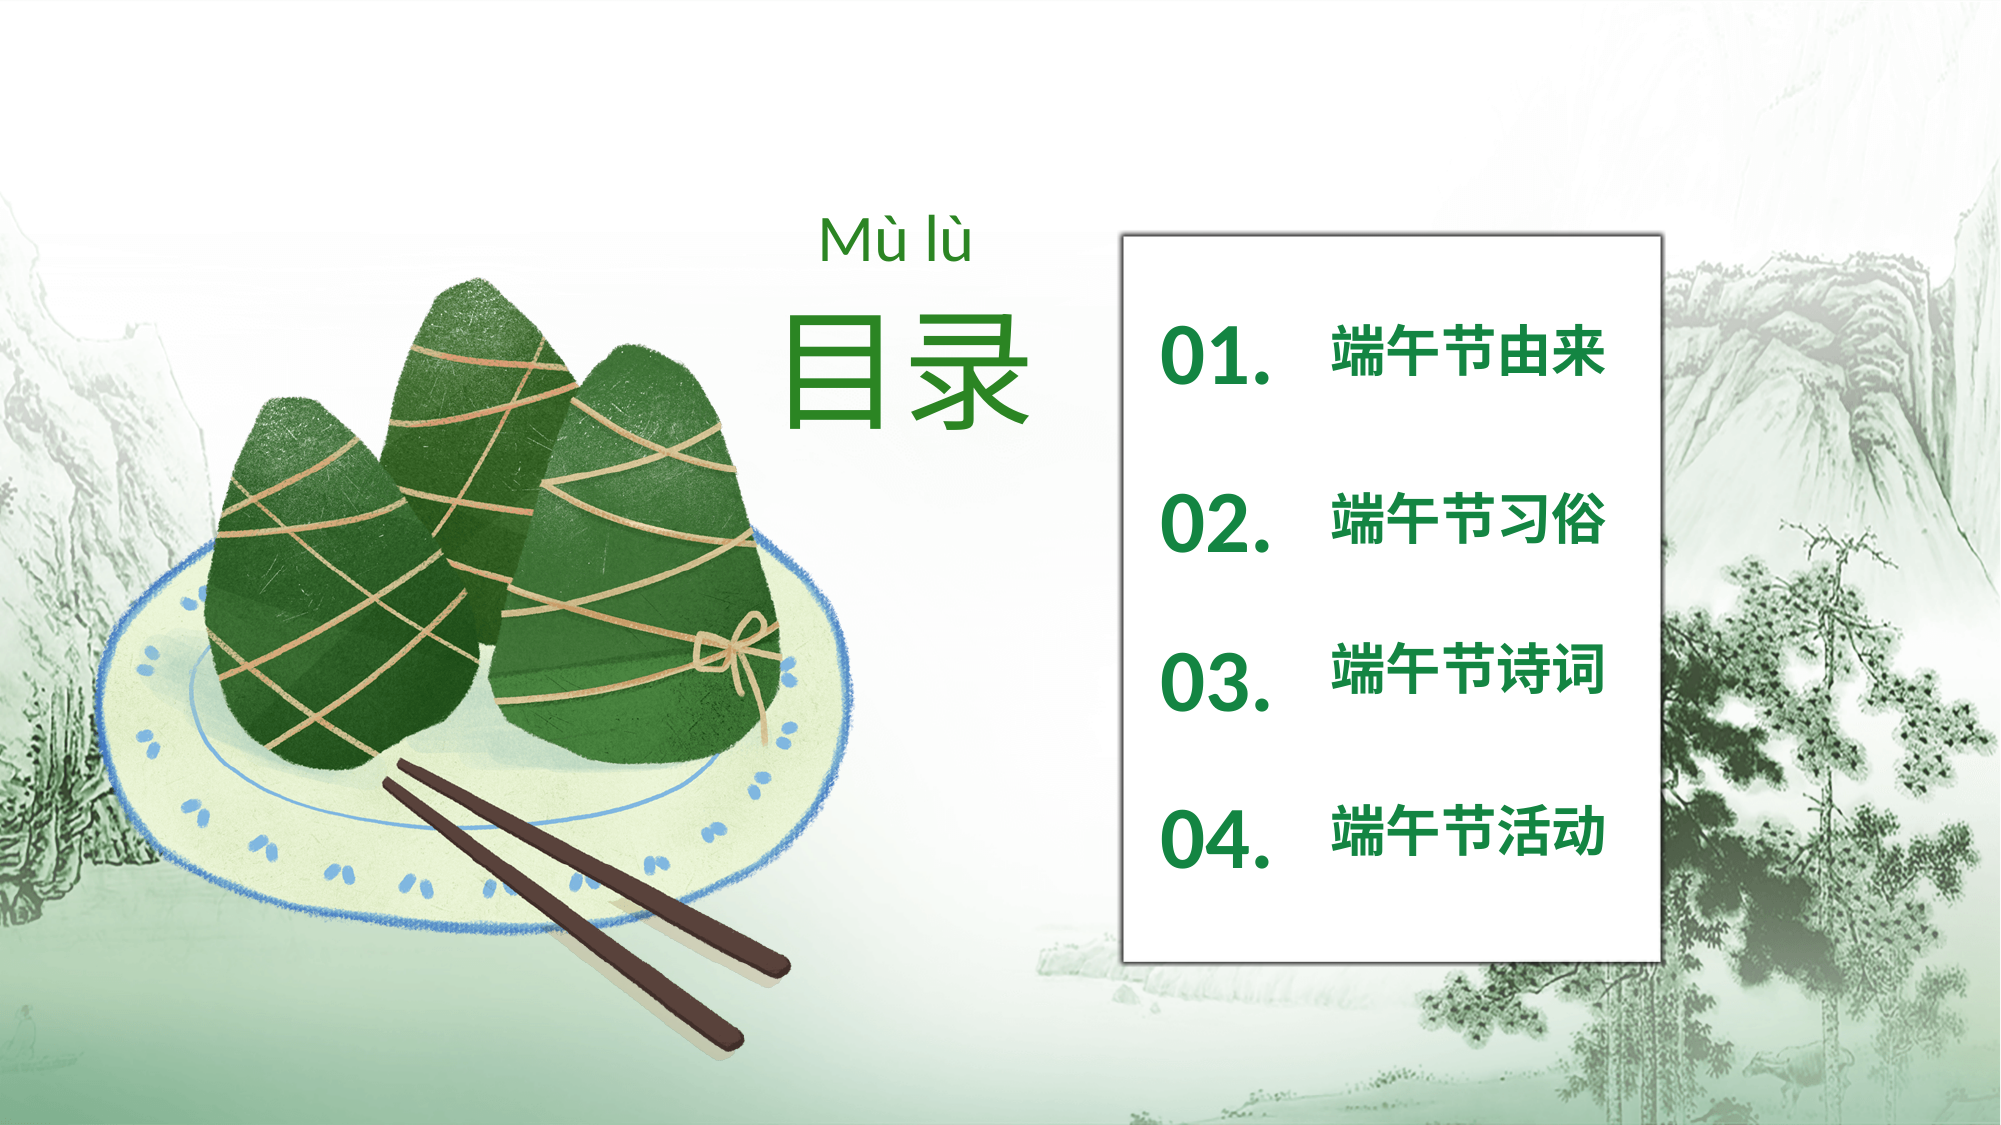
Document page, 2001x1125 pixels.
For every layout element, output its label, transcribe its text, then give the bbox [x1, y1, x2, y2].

text_box 端午节习俗 [1304, 476, 1634, 558]
text_box 02. [1146, 456, 1290, 578]
text_box 端午节活动 [1304, 788, 1634, 870]
text_box 03. [1146, 614, 1290, 737]
text_box 目录 [856, 278, 1051, 454]
picture [0, 0, 2001, 1125]
text_box [1127, 240, 1656, 957]
text_box 01. [1146, 287, 1290, 410]
text_box 04. [1146, 772, 1290, 894]
text_box 端午节诗词 [1304, 626, 1634, 709]
text_box 端午节由来 [1304, 308, 1634, 390]
text_box Mù lù [802, 186, 990, 282]
